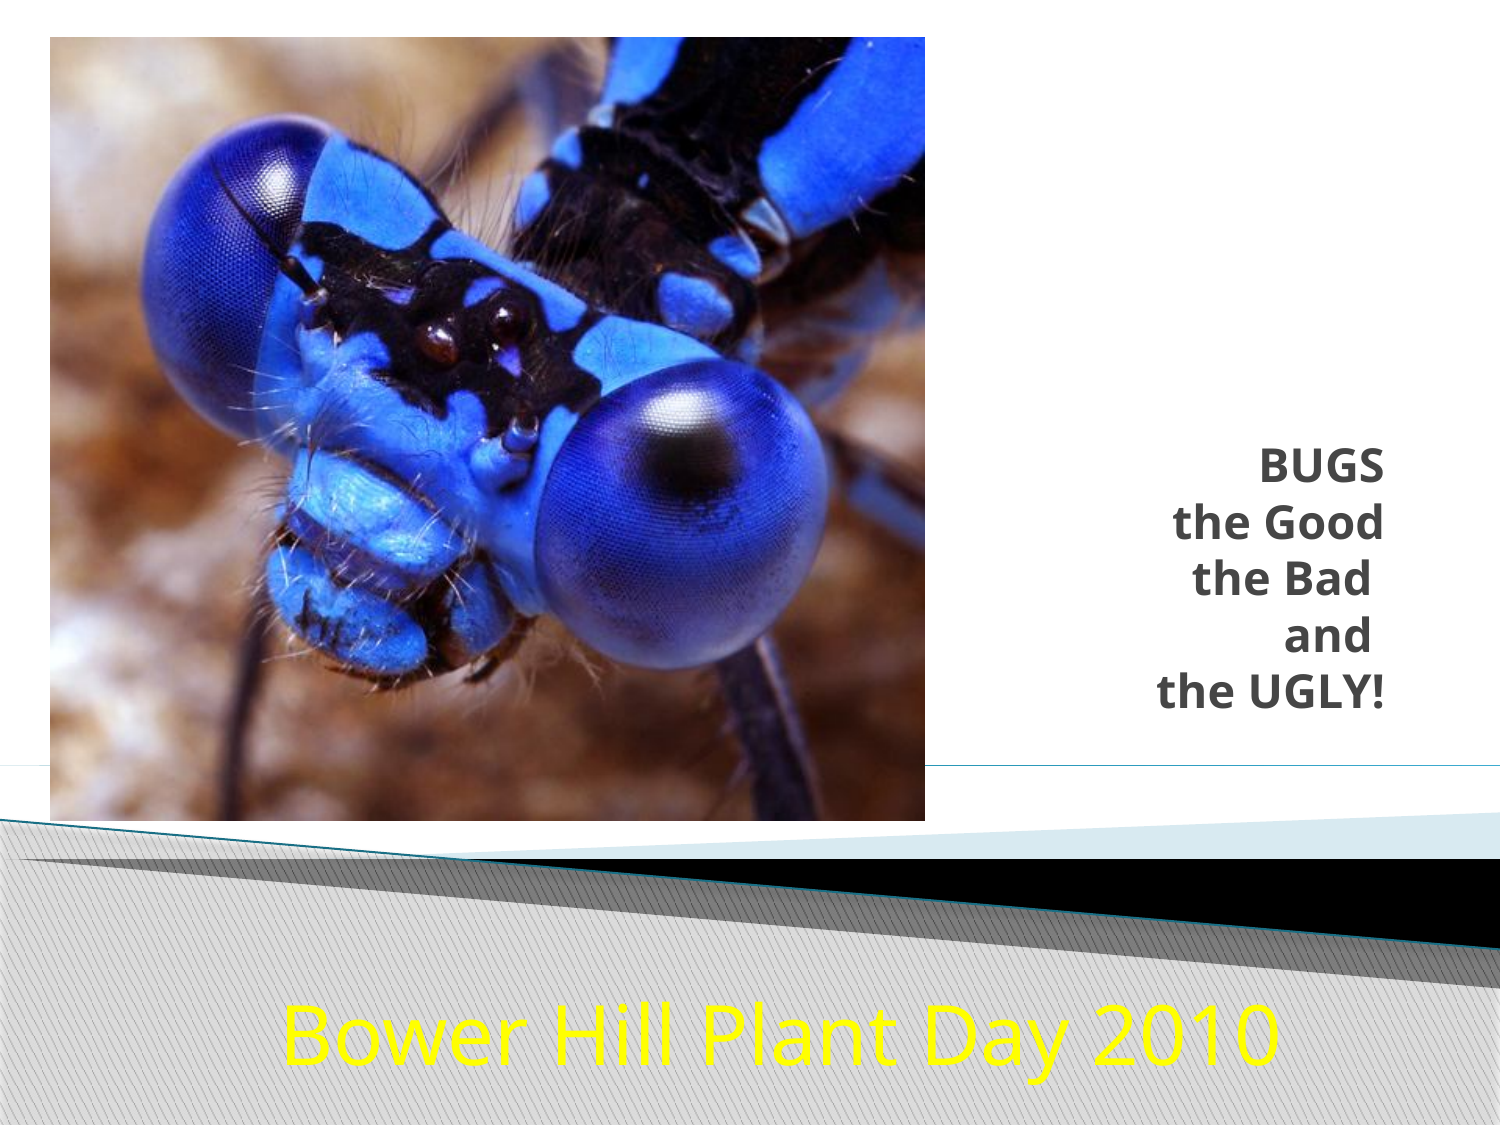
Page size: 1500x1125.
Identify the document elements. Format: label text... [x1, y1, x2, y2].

title BUGS the Good the Bad and the UGLY! [931, 425, 1400, 726]
picture [5, 859, 1500, 989]
text_box Bower Hill Plant Day 2010 [212, 975, 1350, 1090]
picture [0, 37, 926, 821]
